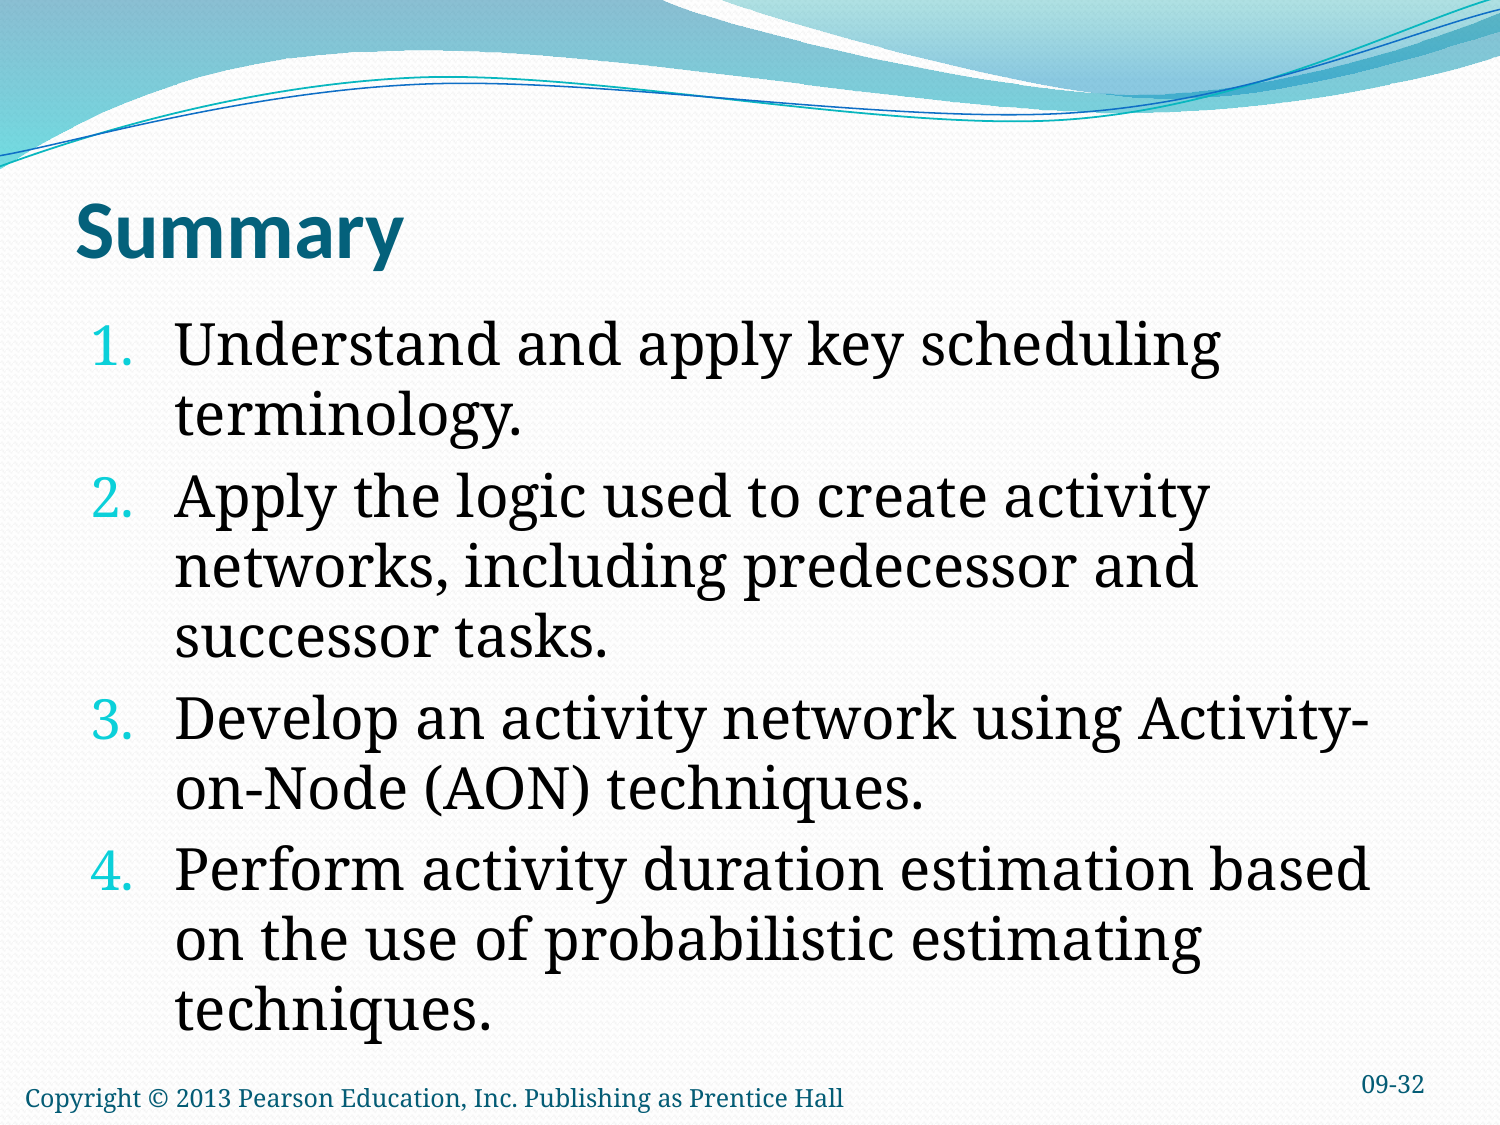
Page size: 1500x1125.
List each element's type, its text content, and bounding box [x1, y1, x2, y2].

slide_number 09-32 [1299, 1042, 1425, 1103]
list Understand and apply key scheduling terminology. Apply the logic used to create activity networks, including predecessor and successor tasks. Develop an activity network using Activity-on-Node (AON) techniques. Perform activity duration estimation based on the use of probabilistic estimating techniques. [74, 299, 1426, 1021]
title Summary [74, 87, 1426, 276]
